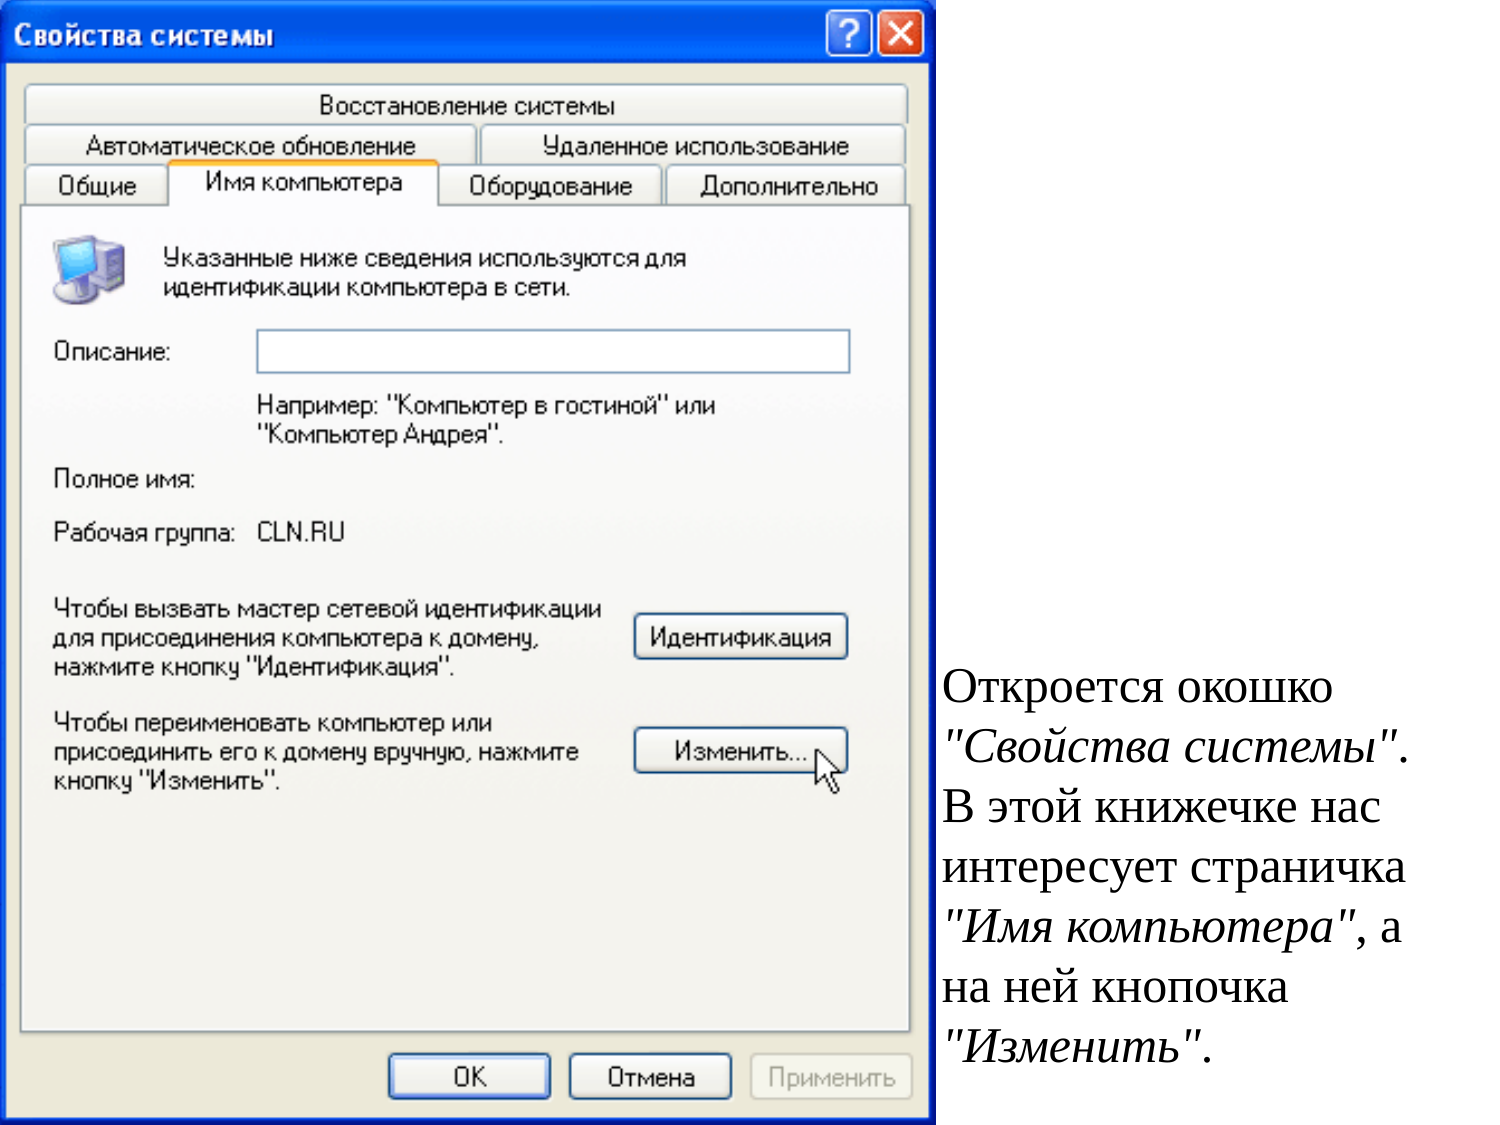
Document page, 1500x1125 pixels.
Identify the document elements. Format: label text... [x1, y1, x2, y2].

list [0, 0, 936, 1125]
text_box Откроется окошко "Свойства системы". В этой книжечке нас интересует страничка "Имя компьютера", а на ней кнопочка "Изменить". [940, 645, 1453, 1080]
